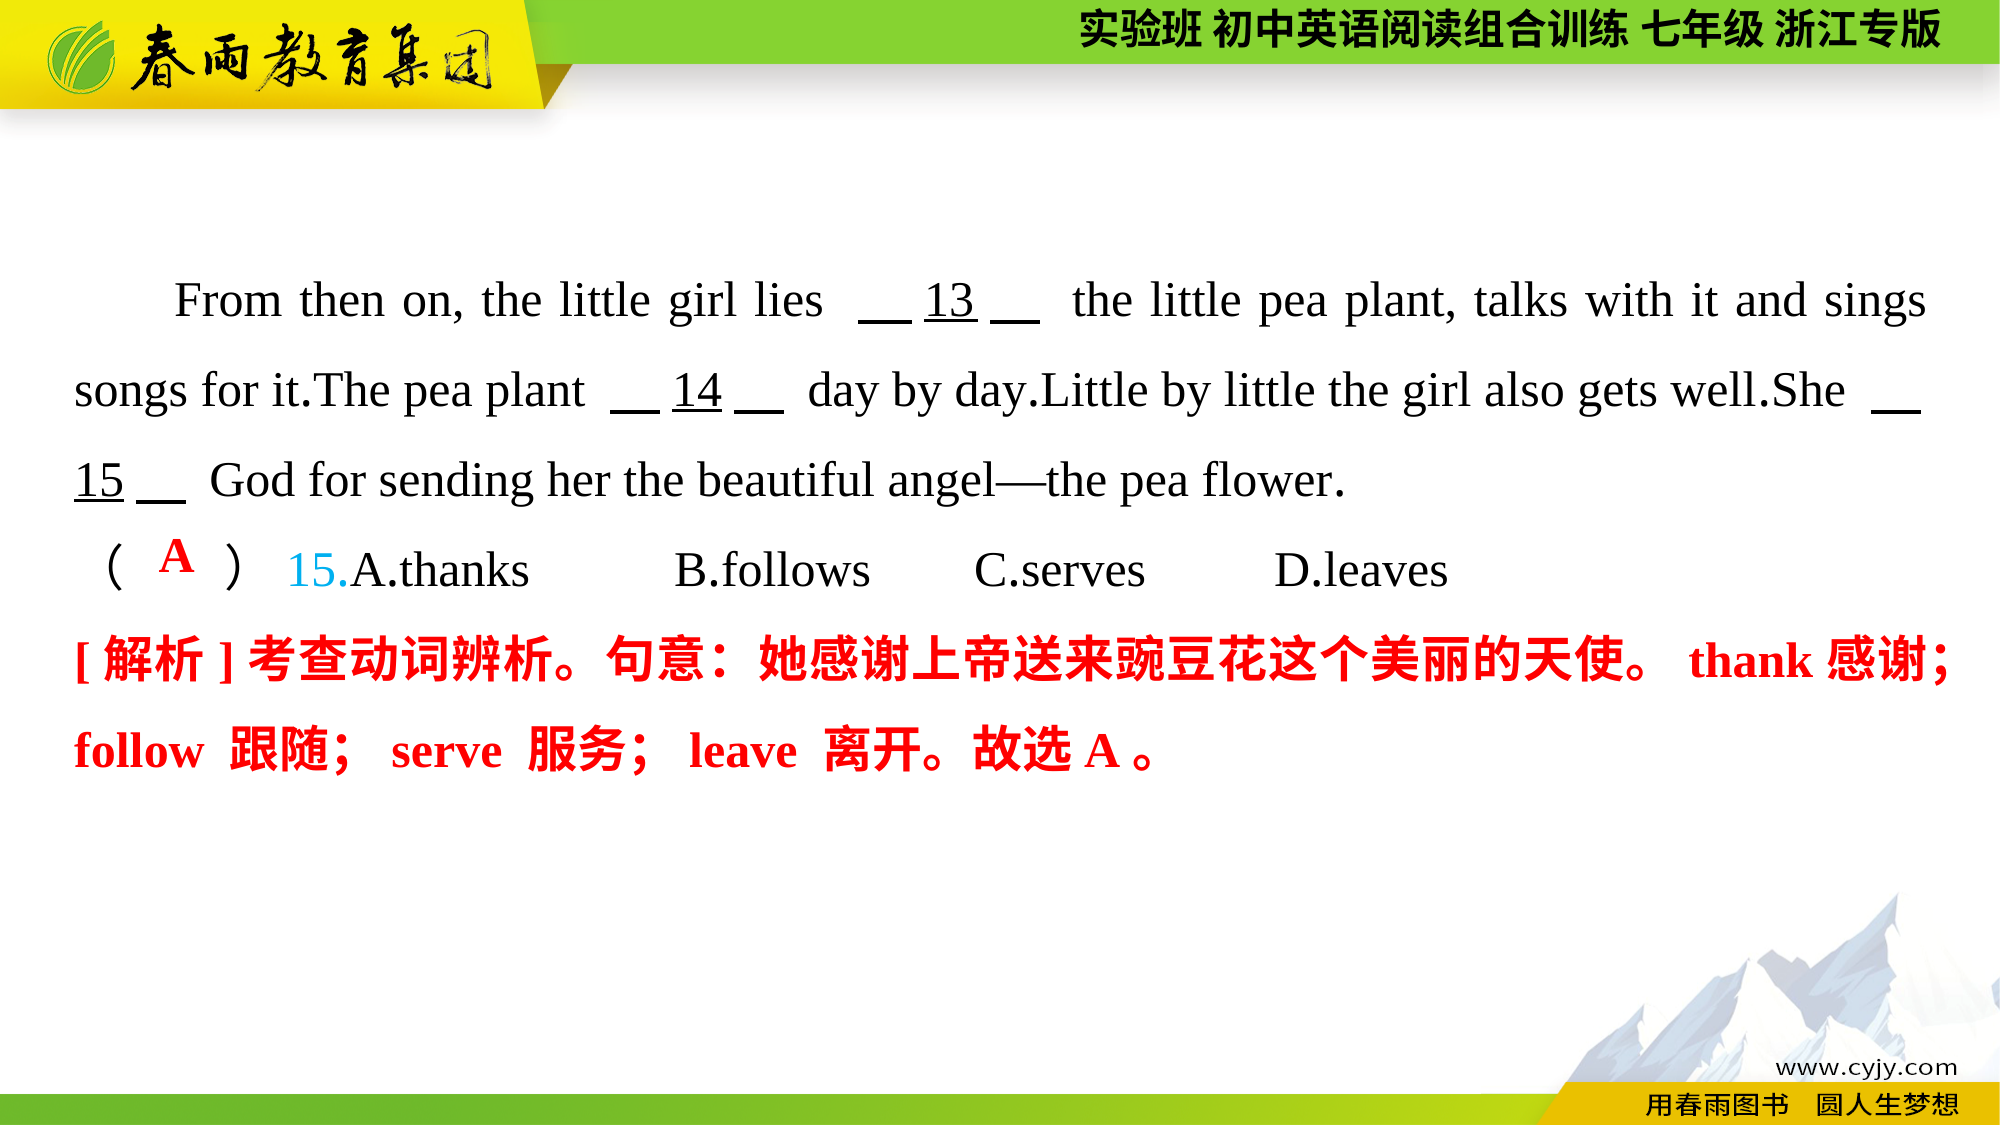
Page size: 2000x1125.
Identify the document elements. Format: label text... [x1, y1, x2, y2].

text_box [解析]考查动词辨析。句意：她感谢上帝送来豌豆花这个美丽的天使。thank感谢；follow 跟随；serve 服务；leave 离开。故选A。 [59, 589, 1944, 785]
list From then on, the little girl lies 13 the little pea plant, talks with it and sings songs for it.The pea plant 14 day by day.Little by little the girl also gets well.She 15 God for sending her the beautiful angel—the pea flower. （ ）15.A.thanks B.follows C.serves D.leaves [59, 228, 1944, 589]
picture [0, 0, 2000, 1125]
text_box A [143, 515, 210, 589]
